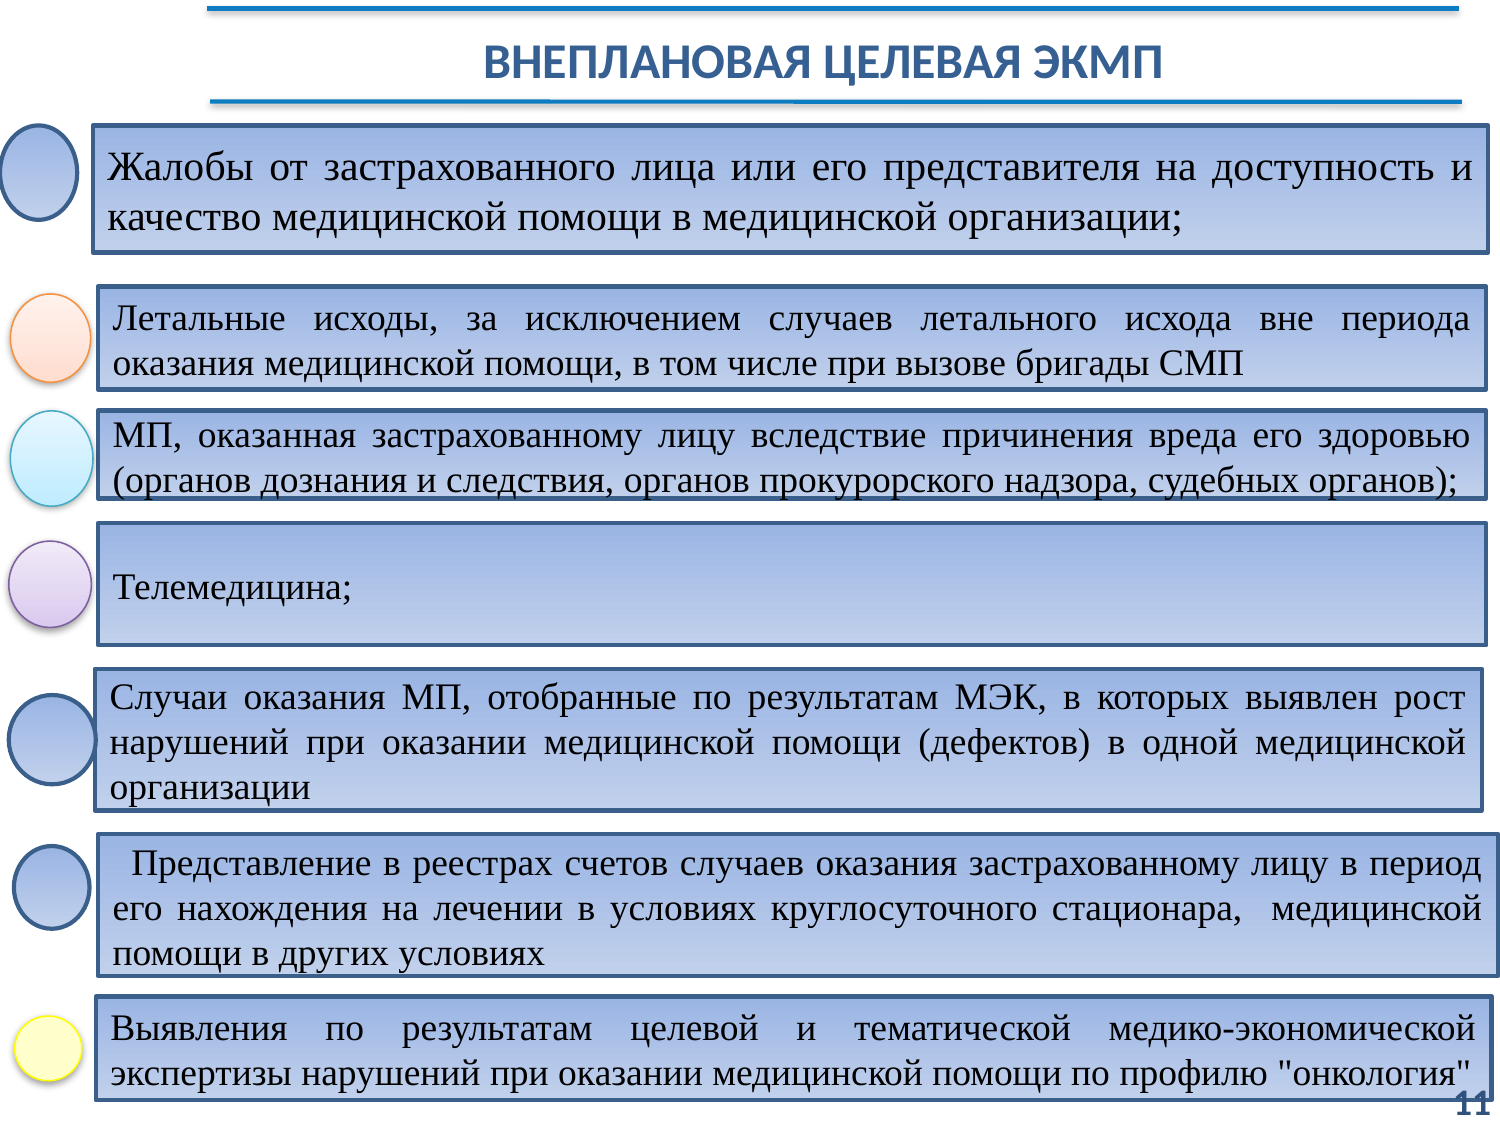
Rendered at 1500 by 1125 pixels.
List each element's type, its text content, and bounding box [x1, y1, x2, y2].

text_box [9, 410, 94, 508]
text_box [8, 668, 1483, 811]
text_box МП, оказанная застрахованному лицу вследствие причинения вреда его здоровью (органов дознания и следствия, органов прокурорского надзора, судебных органов); [96, 408, 1488, 501]
text_box [9, 293, 92, 384]
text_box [0, 125, 1489, 253]
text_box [13, 833, 1499, 977]
slide_number 11 [1409, 1080, 1500, 1121]
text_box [14, 996, 1492, 1101]
text_box [7, 540, 93, 629]
text_box Внеплановая Целевая ЭКМП [176, 21, 1472, 97]
text_box Летальные исходы, за исключением случаев летального исхода вне периода оказания медицинской помощи, в том числе при вызове бригады СМП [96, 284, 1488, 392]
text_box Телемедицина; [96, 521, 1488, 647]
